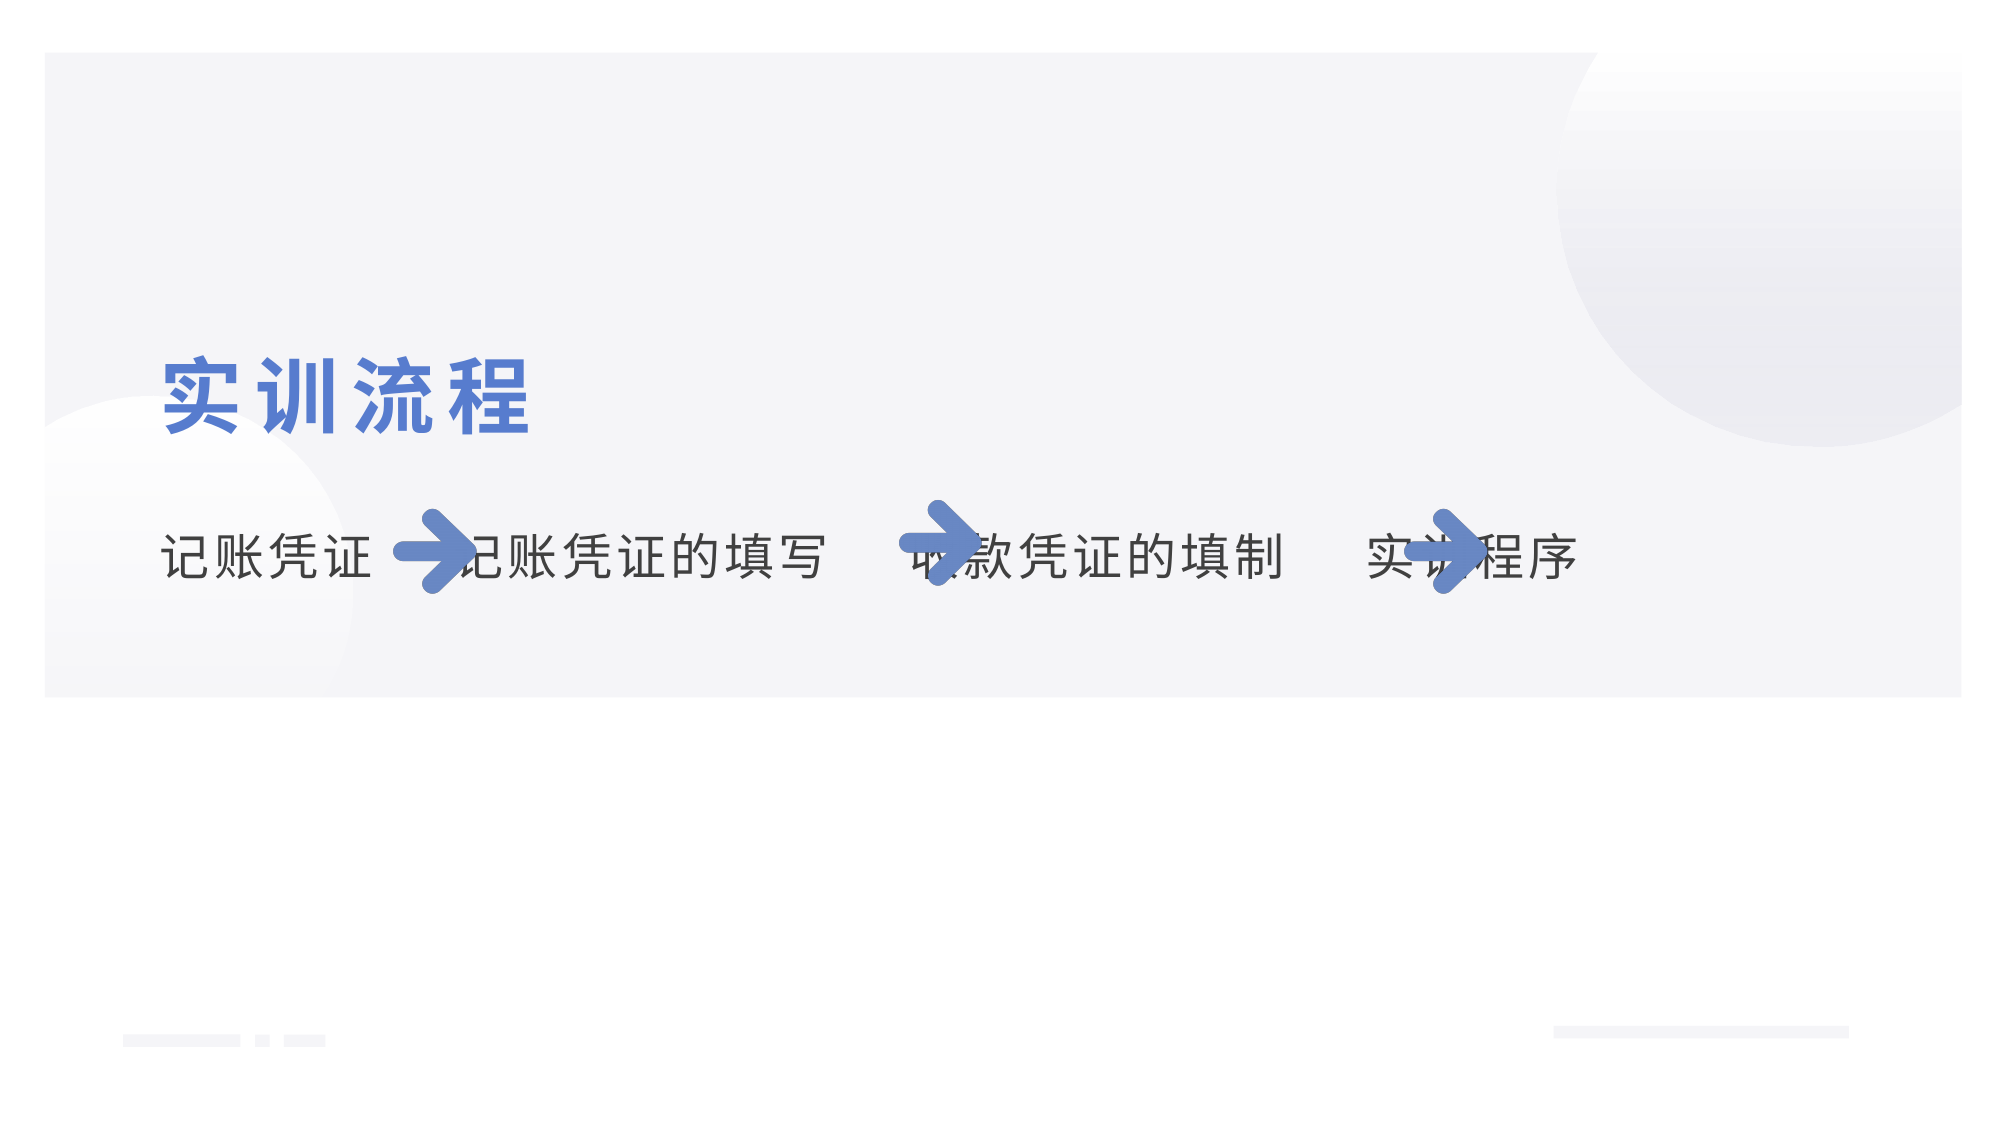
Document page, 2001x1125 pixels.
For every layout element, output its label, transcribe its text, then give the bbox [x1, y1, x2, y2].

picture [385, 503, 485, 599]
picture [1396, 503, 1496, 599]
text_box 实训流程 [144, 132, 1645, 444]
text_box 记账凭证 记账凭证的填写 收款凭证的填制 实训程序 [144, 494, 1953, 781]
picture [890, 494, 990, 591]
